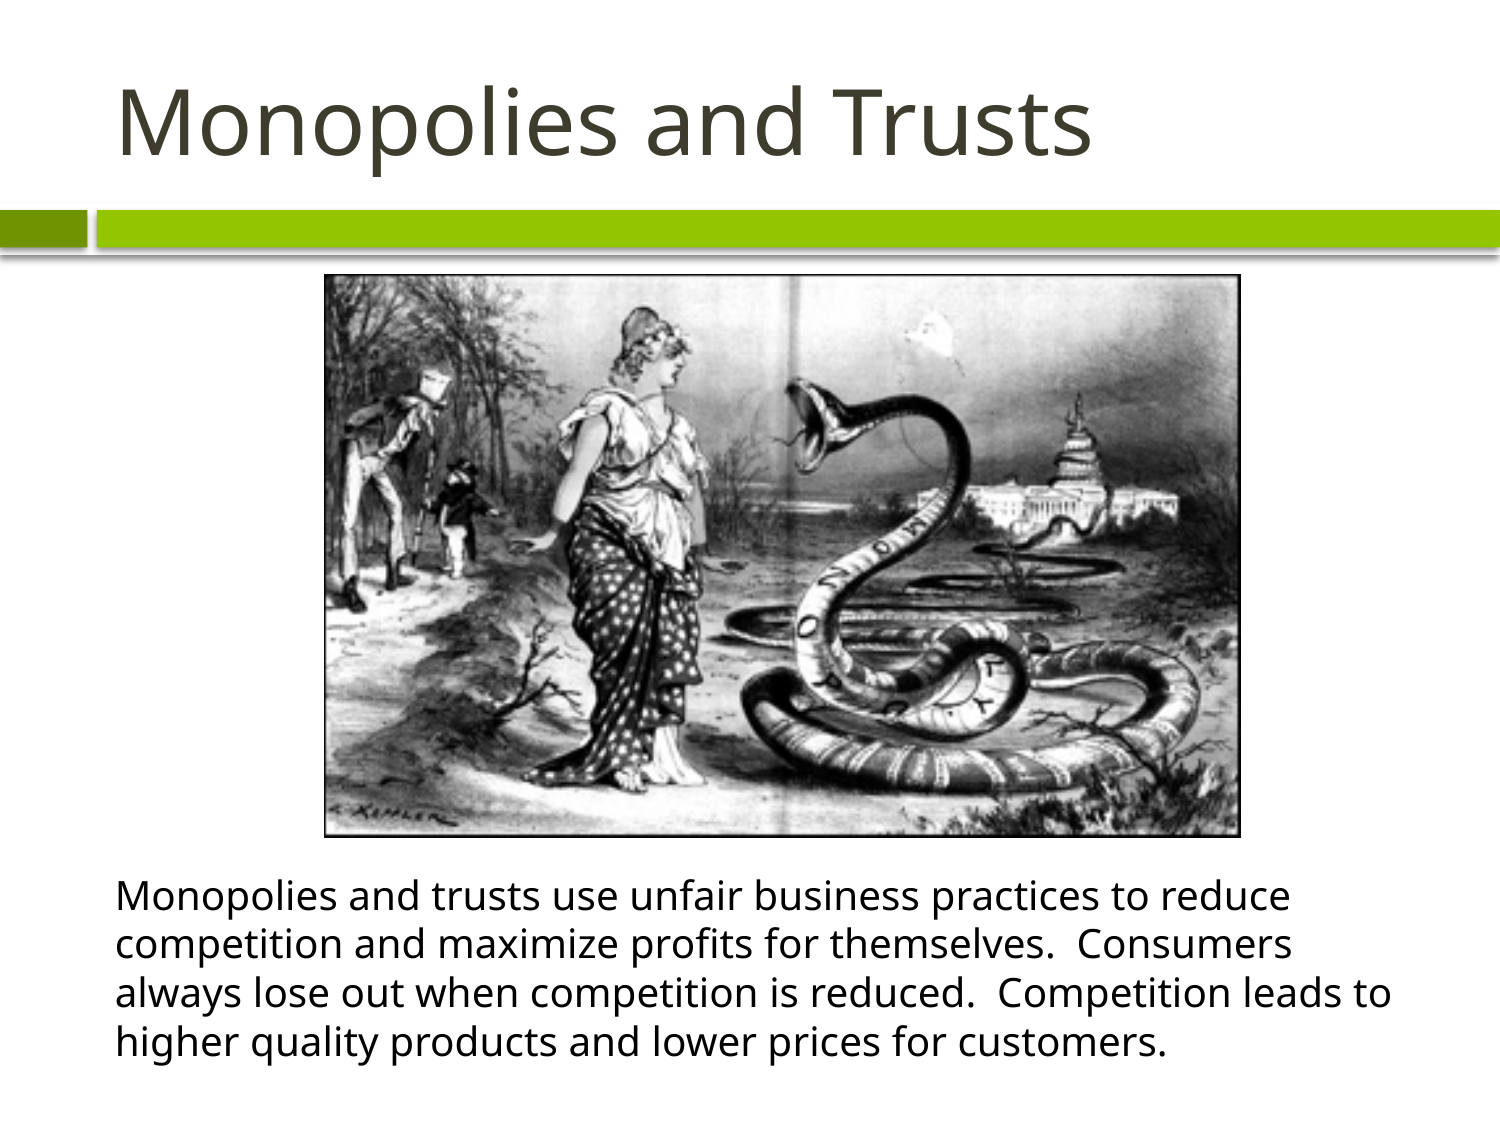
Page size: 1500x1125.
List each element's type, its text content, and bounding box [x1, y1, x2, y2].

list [324, 274, 1241, 838]
title Monopolies and Trusts [99, 37, 1438, 200]
list Monopolies and trusts use unfair business practices to reduce competition and maximize profits for themselves. Consumers always lose out when competition is reduced. Competition leads to higher quality products and lower prices for customers. [99, 862, 1425, 1075]
